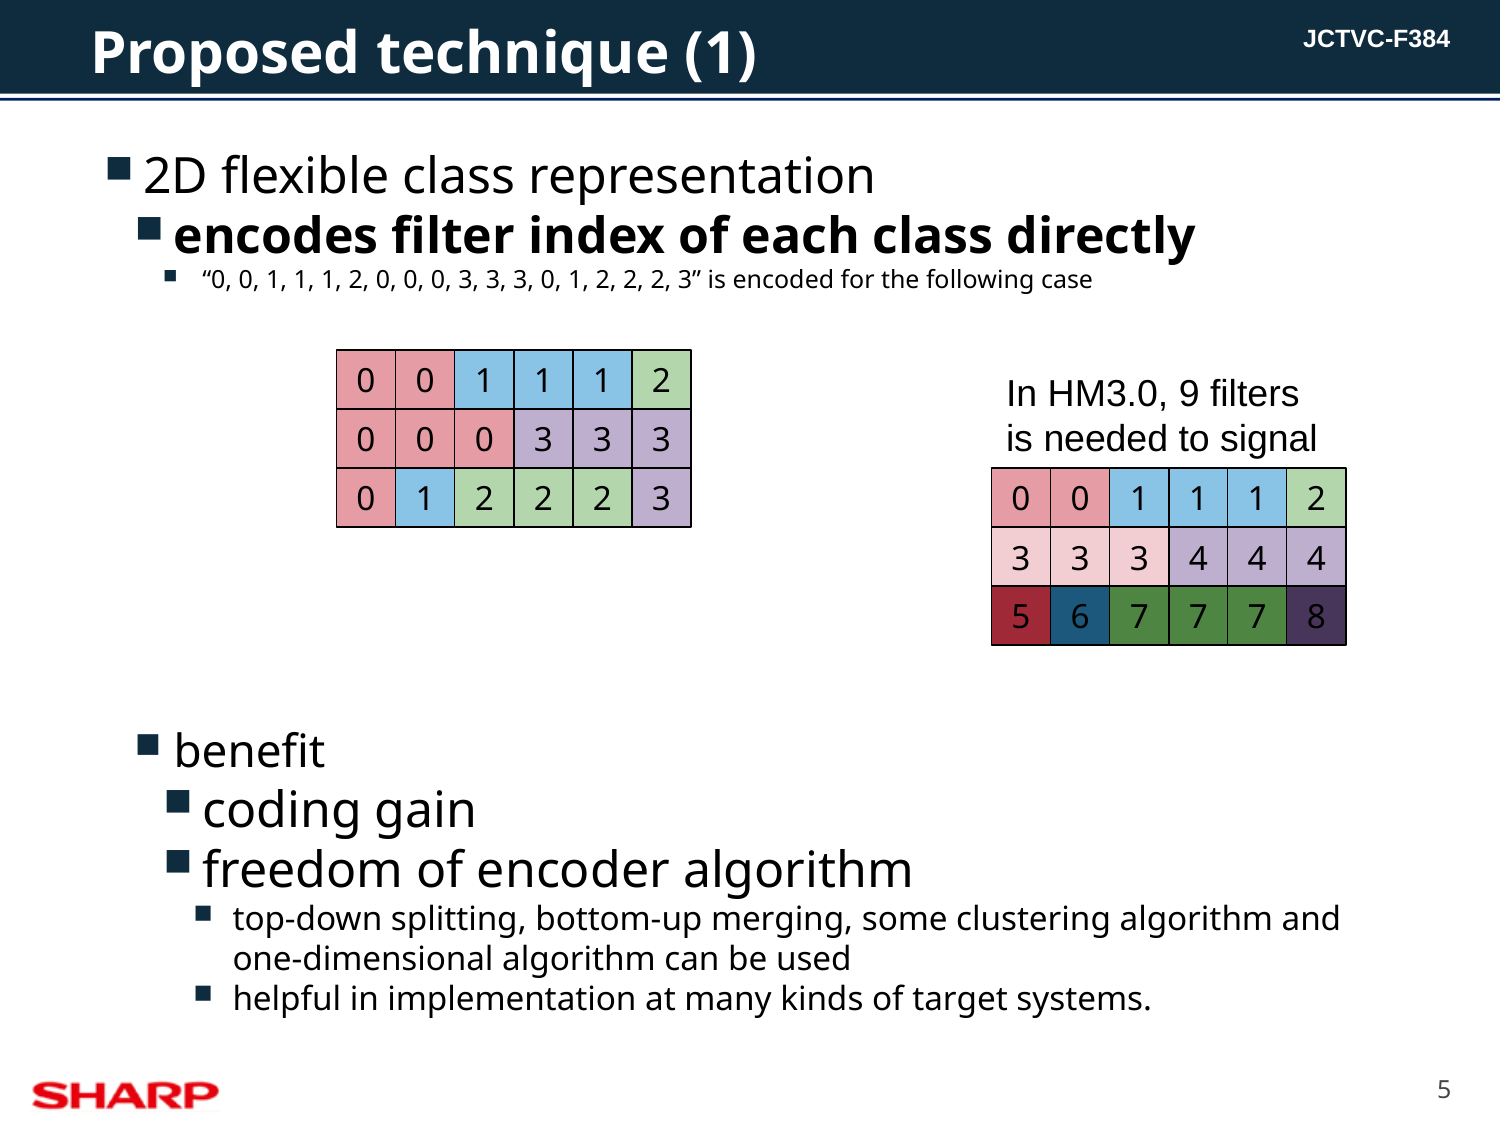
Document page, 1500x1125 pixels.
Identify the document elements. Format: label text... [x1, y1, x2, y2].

text_box 2 [571, 466, 634, 529]
text_box 2 [512, 466, 571, 529]
picture [0, 1068, 1500, 1125]
text_box 0 [393, 348, 457, 407]
text_box 4 [1171, 525, 1230, 584]
text_box 7 [1225, 584, 1289, 647]
text_box 0 [334, 407, 393, 466]
text_box 6 [1048, 584, 1112, 647]
text_box 0 [334, 348, 393, 407]
text_box 0 [989, 466, 1048, 525]
text_box 3 [1048, 525, 1108, 584]
text_box 2 [457, 466, 512, 529]
text_box 1 [512, 348, 571, 407]
text_box 3 [989, 525, 1048, 584]
text_box 5 [989, 584, 1048, 647]
text_box 0 [393, 407, 453, 466]
text_box 1 [1112, 467, 1167, 525]
title Proposed technique (1) [74, 15, 1426, 85]
text_box 3 [630, 410, 693, 466]
text_box 7 [1167, 584, 1225, 647]
text_box 3 [1108, 525, 1171, 584]
slide_number 5 [1345, 1062, 1467, 1108]
text_box 1 [571, 348, 630, 407]
text_box 1 [393, 466, 457, 529]
text_box 0 [1048, 467, 1112, 525]
text_box 3 [516, 407, 575, 466]
text_box 1 [1167, 467, 1225, 525]
list 2D flexible class representation encodes filter index of each class directly “0, 0, 1, 1, 1, 2, 0, 0, 0, 3, 3, 3, 0, 1, 2, 2, 2, 3” is encoded for the following case benefit coding gain freedom of encoder algorithm top-down splitting, bottom-up merging, some clustering algorithm and one-dimensional algorithm can be used helpful in implementation at many kinds of target systems. [74, 128, 1412, 921]
text_box 7 [1112, 584, 1167, 647]
text_box 2 [1285, 466, 1348, 529]
text_box 2 [630, 348, 693, 411]
text_box 3 [575, 407, 630, 466]
text_box 3 [634, 466, 693, 529]
text_box 1 [457, 348, 512, 407]
text_box 0 [453, 407, 516, 466]
text_box 4 [1285, 529, 1348, 584]
text_box In HM3.0, 9 filters is needed to signal [991, 361, 1346, 467]
text_box 0 [334, 466, 393, 529]
text_box 4 [1230, 525, 1285, 584]
text_box 1 [1225, 467, 1285, 525]
text_box 8 [1289, 584, 1348, 647]
